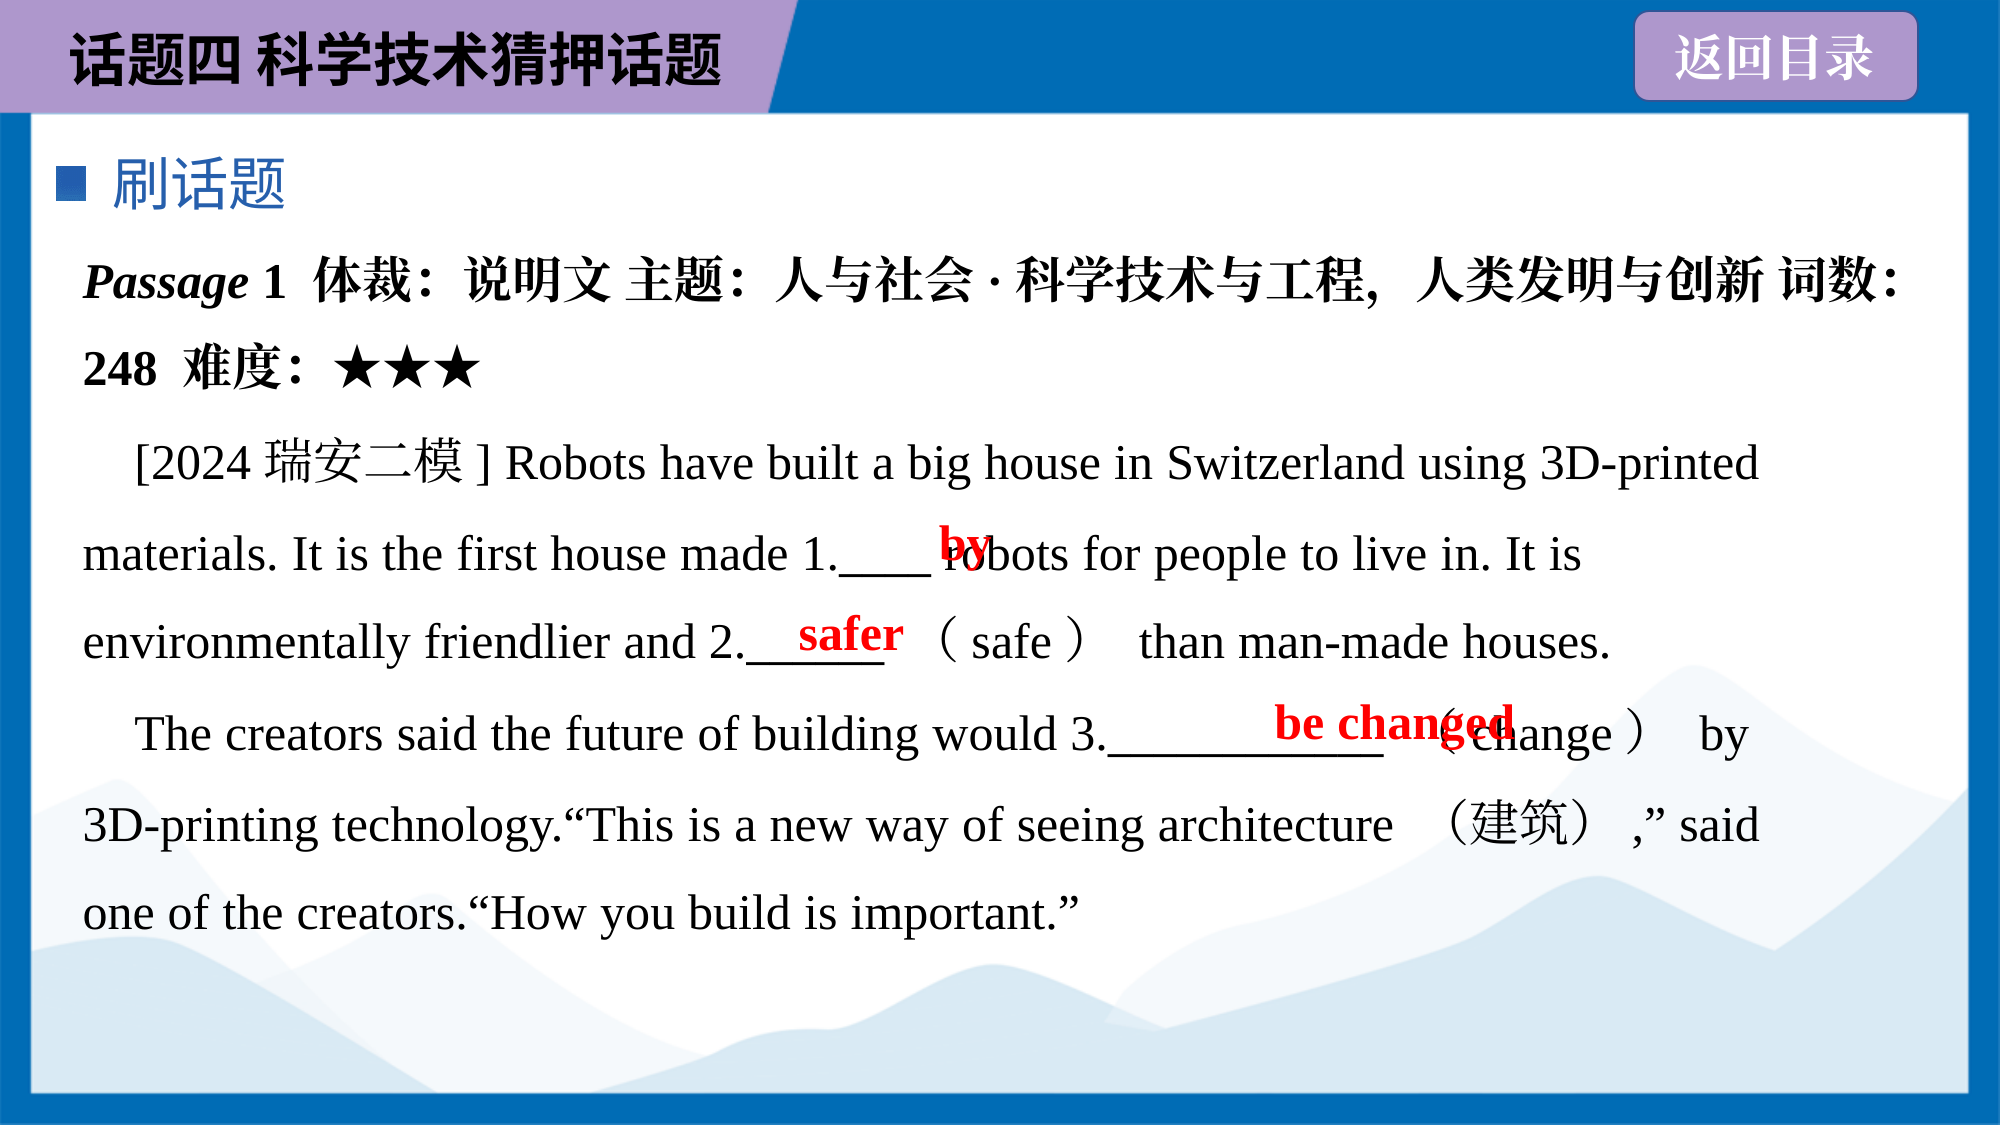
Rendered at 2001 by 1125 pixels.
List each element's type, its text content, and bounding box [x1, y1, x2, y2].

text_box Passage 1 体裁：说明文 主题：人与社会·科学技术与工程，人类发明与创新 词数： 248 难度：★★★ [82, 216, 1917, 387]
text_box The creators said the future of building would 3.____________ （change） by 3D-printing technology.“This is a new way of seeing architecture （建筑）,” said one of the creators.“How you build is important.” [82, 668, 1917, 930]
text_box by [920, 482, 1010, 561]
picture [0, 0, 2000, 1125]
text_box [2024瑞安二模] Robots have built a big house in Switzerland using 3D-printed materials. It is the first house made 1.____ robots for people to live in. It is environmentally friendlier and 2.______ （safe） than man-made houses. [82, 397, 1917, 659]
text_box 刷话题 [112, 146, 1917, 216]
text_box safer [780, 572, 923, 652]
text_box be changed [1250, 661, 1540, 740]
